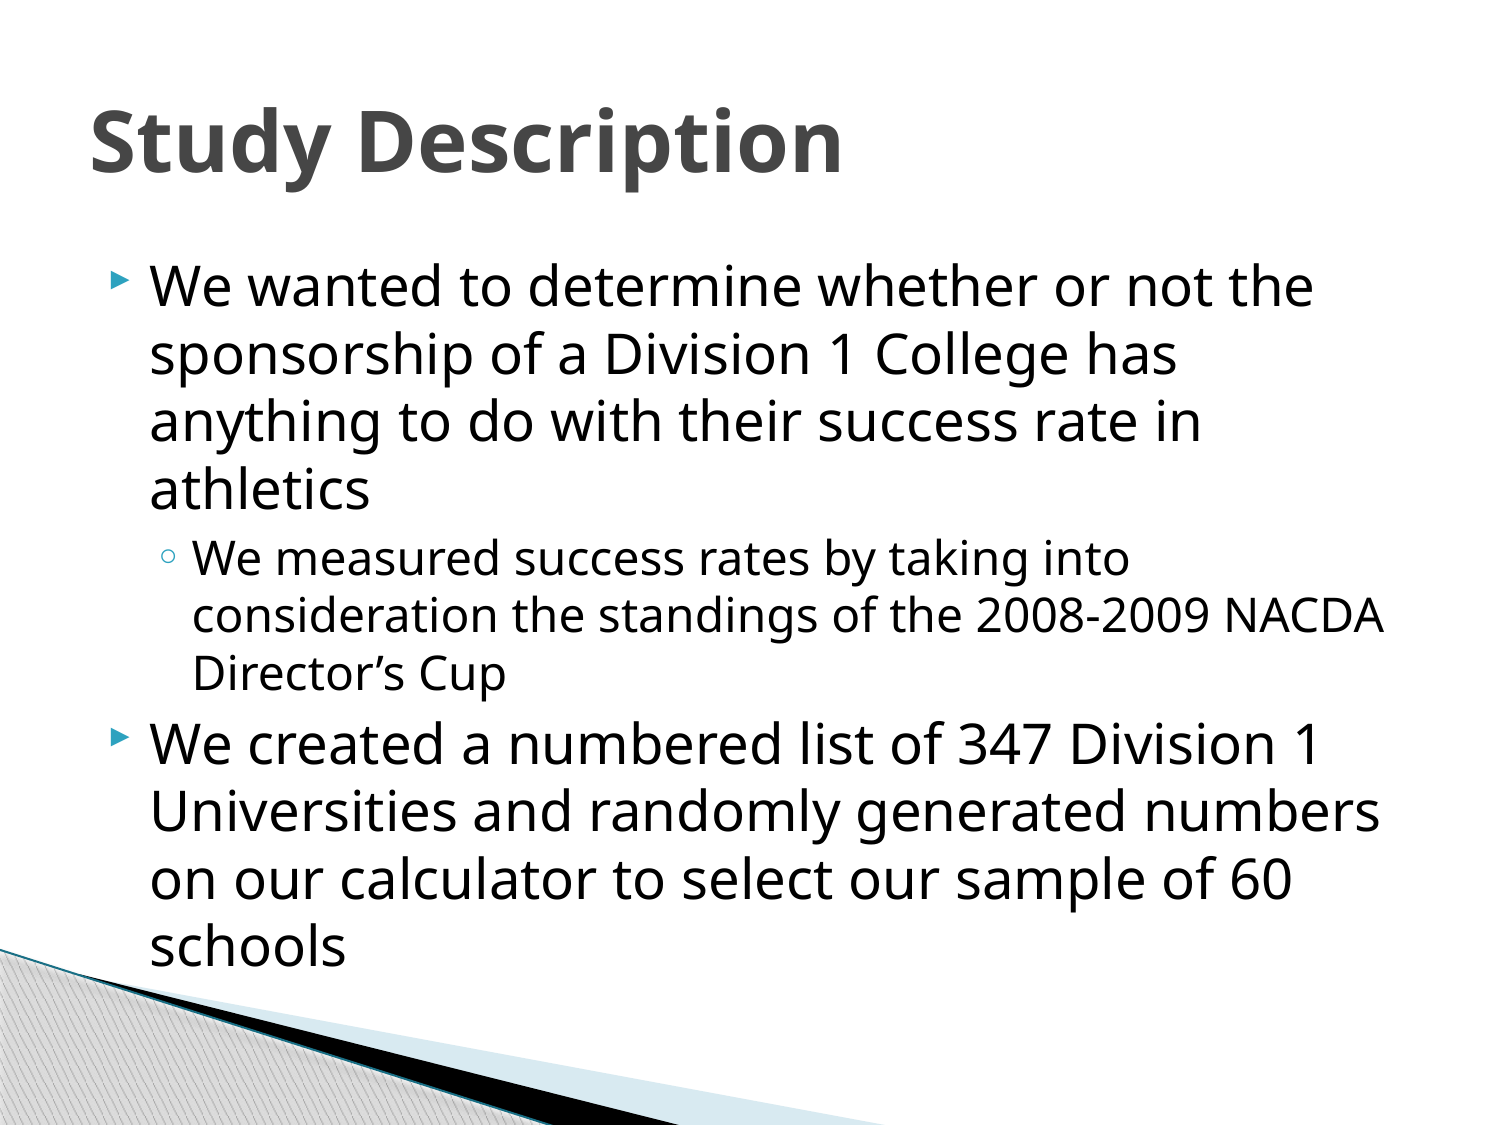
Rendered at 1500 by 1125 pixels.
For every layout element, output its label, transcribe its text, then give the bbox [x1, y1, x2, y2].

title Study Description [75, 45, 1425, 233]
list We wanted to determine whether or not the sponsorship of a Division 1 College has anything to do with their success rate in athletics We measured success rates by taking into consideration the standings of the 2008-2009 NACDA Director’s Cup We created a numbered list of 347 Division 1 Universities and randomly generated numbers on our calculator to select our sample of 60 schools [75, 243, 1425, 986]
